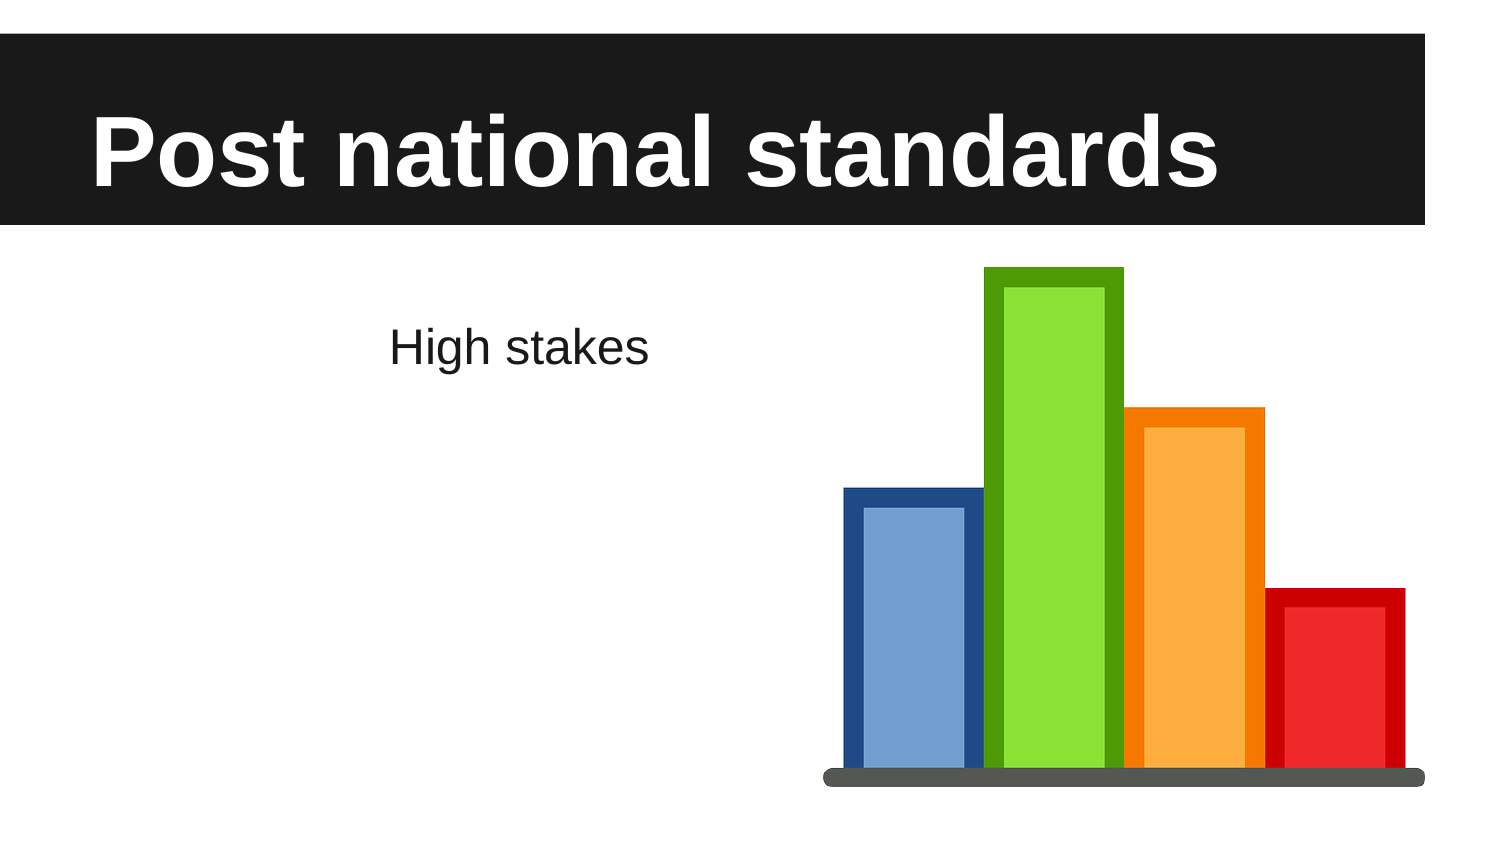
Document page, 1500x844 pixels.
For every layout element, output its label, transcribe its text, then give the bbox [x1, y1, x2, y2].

picture [823, 267, 1426, 788]
list High stakes [20, 239, 679, 808]
title Post national standards [75, 33, 1425, 221]
